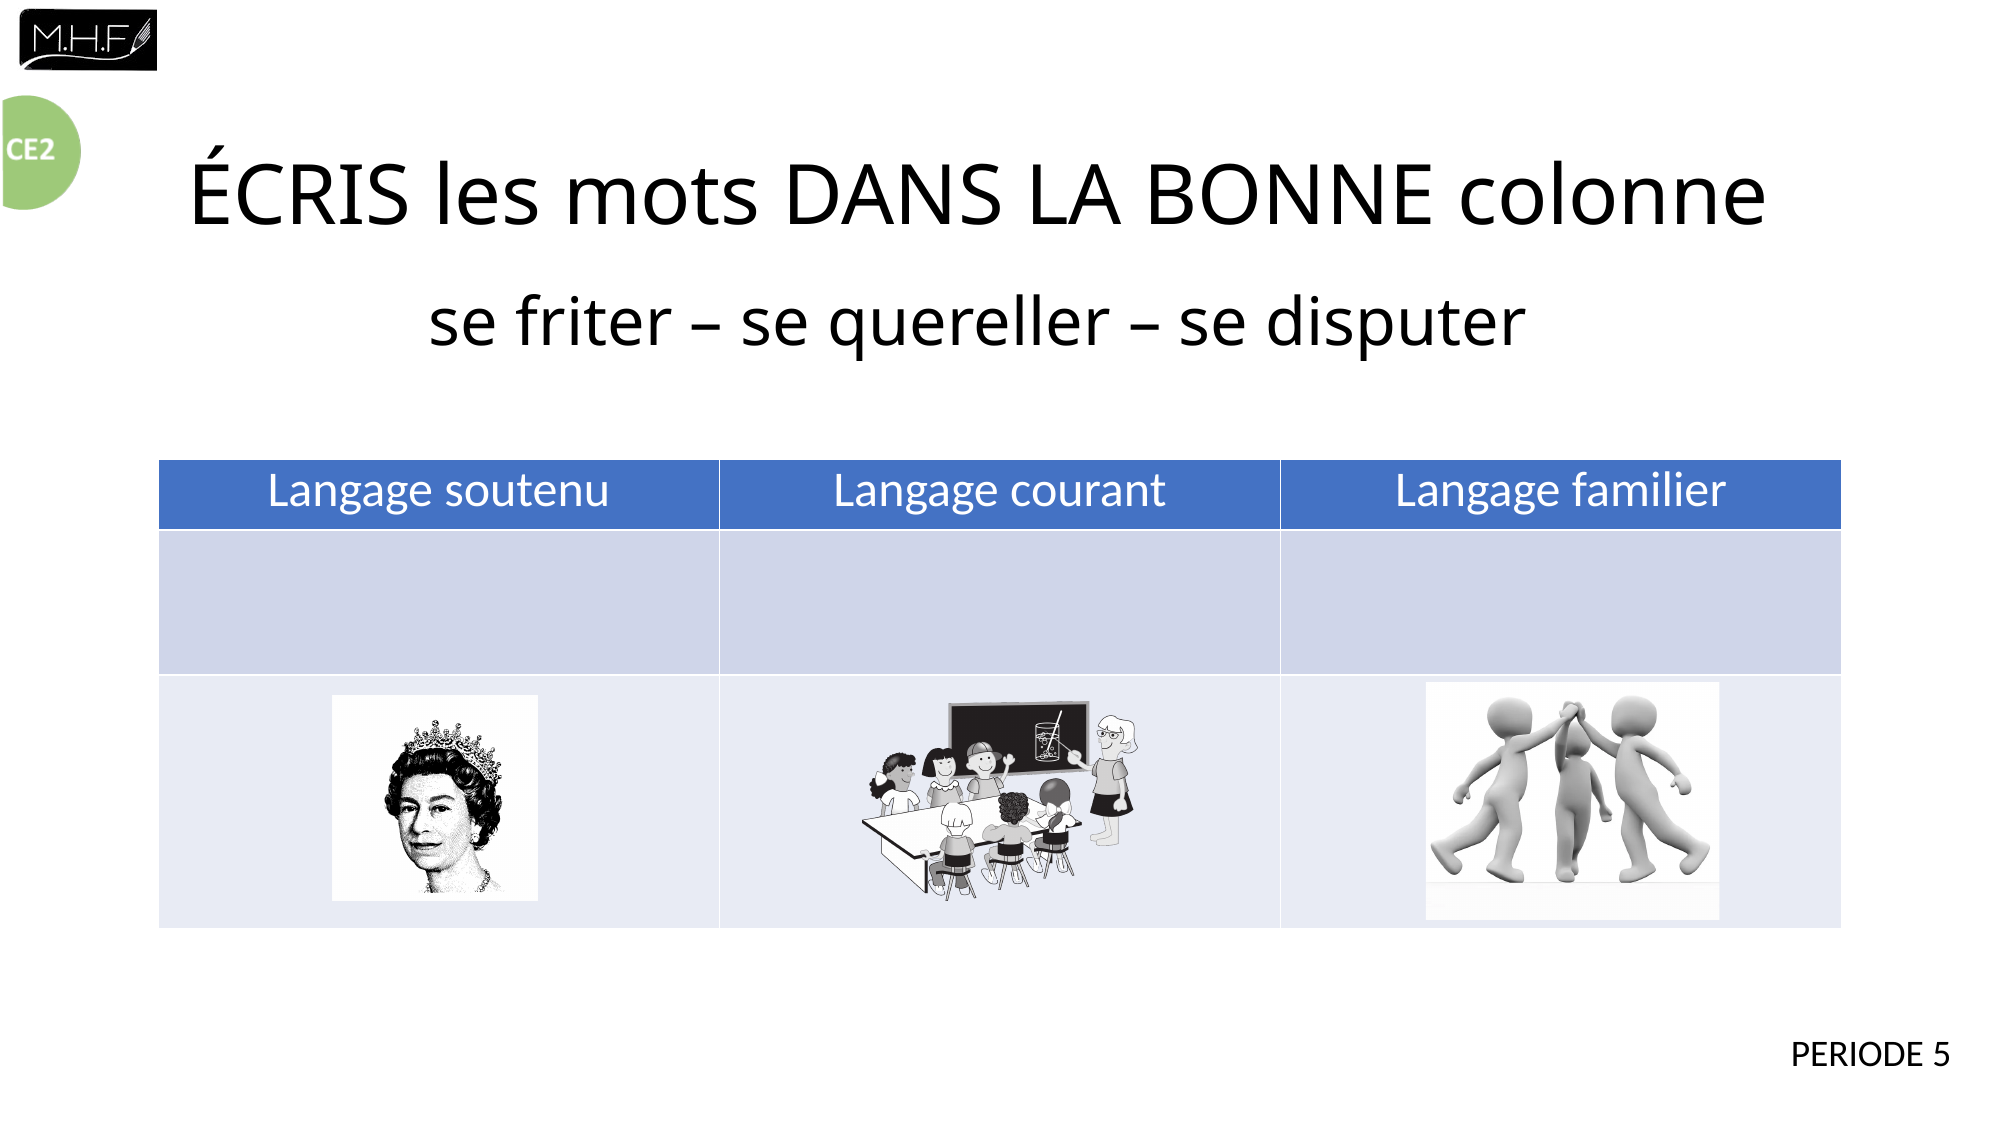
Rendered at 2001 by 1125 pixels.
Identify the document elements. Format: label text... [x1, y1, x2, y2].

table_cell [159, 531, 719, 674]
table_cell [1281, 531, 1841, 674]
picture [332, 695, 538, 901]
table_header Langage courant [720, 460, 1280, 529]
picture [862, 701, 1138, 901]
picture [0, 95, 101, 210]
title ÉCRIS les mots DANS LA BONNE colonne se friter – se quereller – se disputer [158, 99, 1800, 413]
table_cell [1281, 676, 1841, 928]
text_box PERIODE 5 [1362, 1021, 1967, 1082]
picture [16, 7, 157, 74]
table_cell [720, 676, 1280, 928]
table_header Langage soutenu [159, 460, 719, 529]
picture [1425, 682, 1720, 920]
table_header Langage familier [1281, 460, 1841, 529]
table_cell [720, 531, 1280, 674]
table_cell [159, 676, 719, 928]
